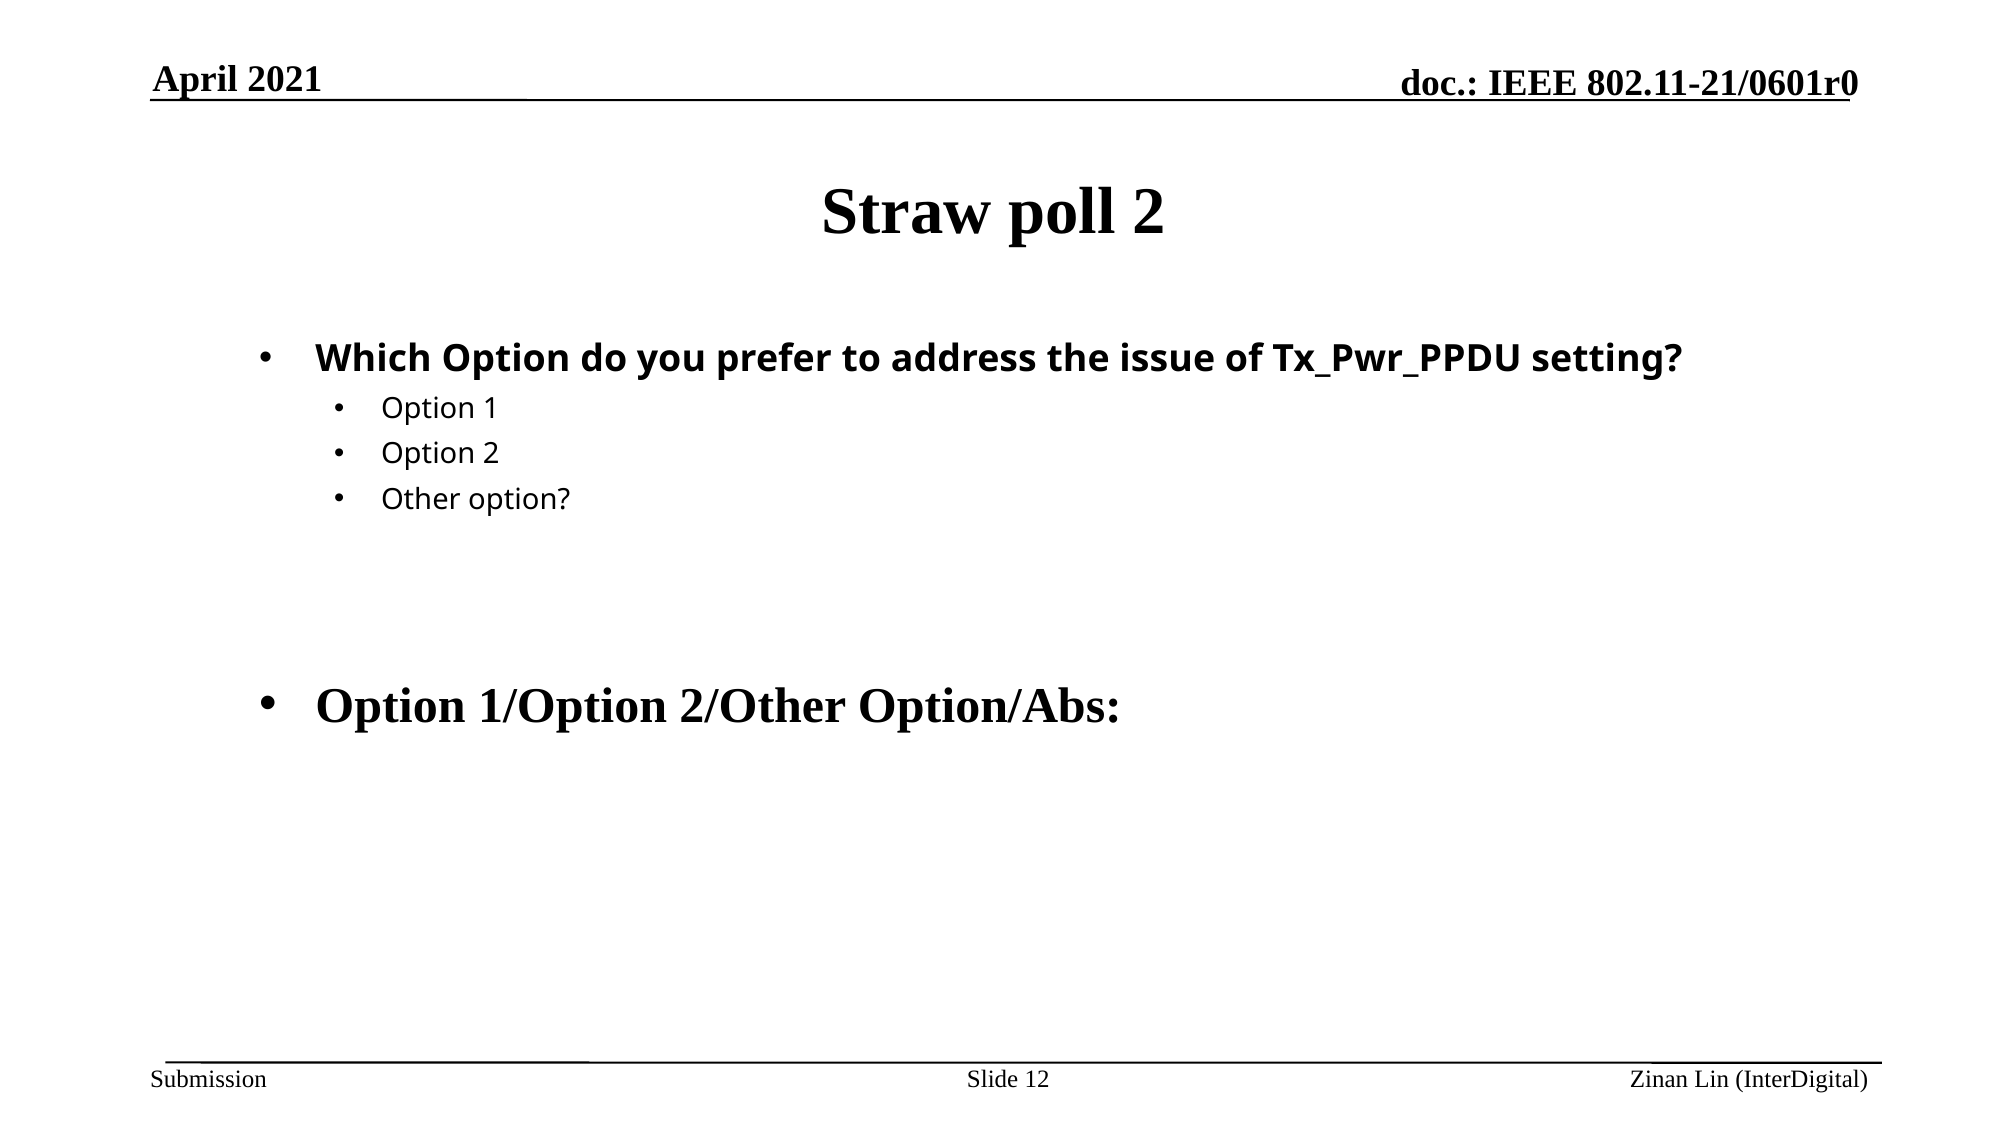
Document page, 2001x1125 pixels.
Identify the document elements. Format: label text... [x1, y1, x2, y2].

slide_number Slide 12 [950, 1061, 1067, 1123]
list Which Option do you prefer to address the issue of Tx_Pwr_PPDU setting? Option 1 Option 2 Other option? Option 1/Option 2/Other Option/Abs: [243, 253, 1721, 929]
title Straw poll 2 [356, 119, 1632, 253]
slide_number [152, 54, 563, 100]
footer Zinan Lin (InterDigital) [1171, 1061, 1869, 1093]
